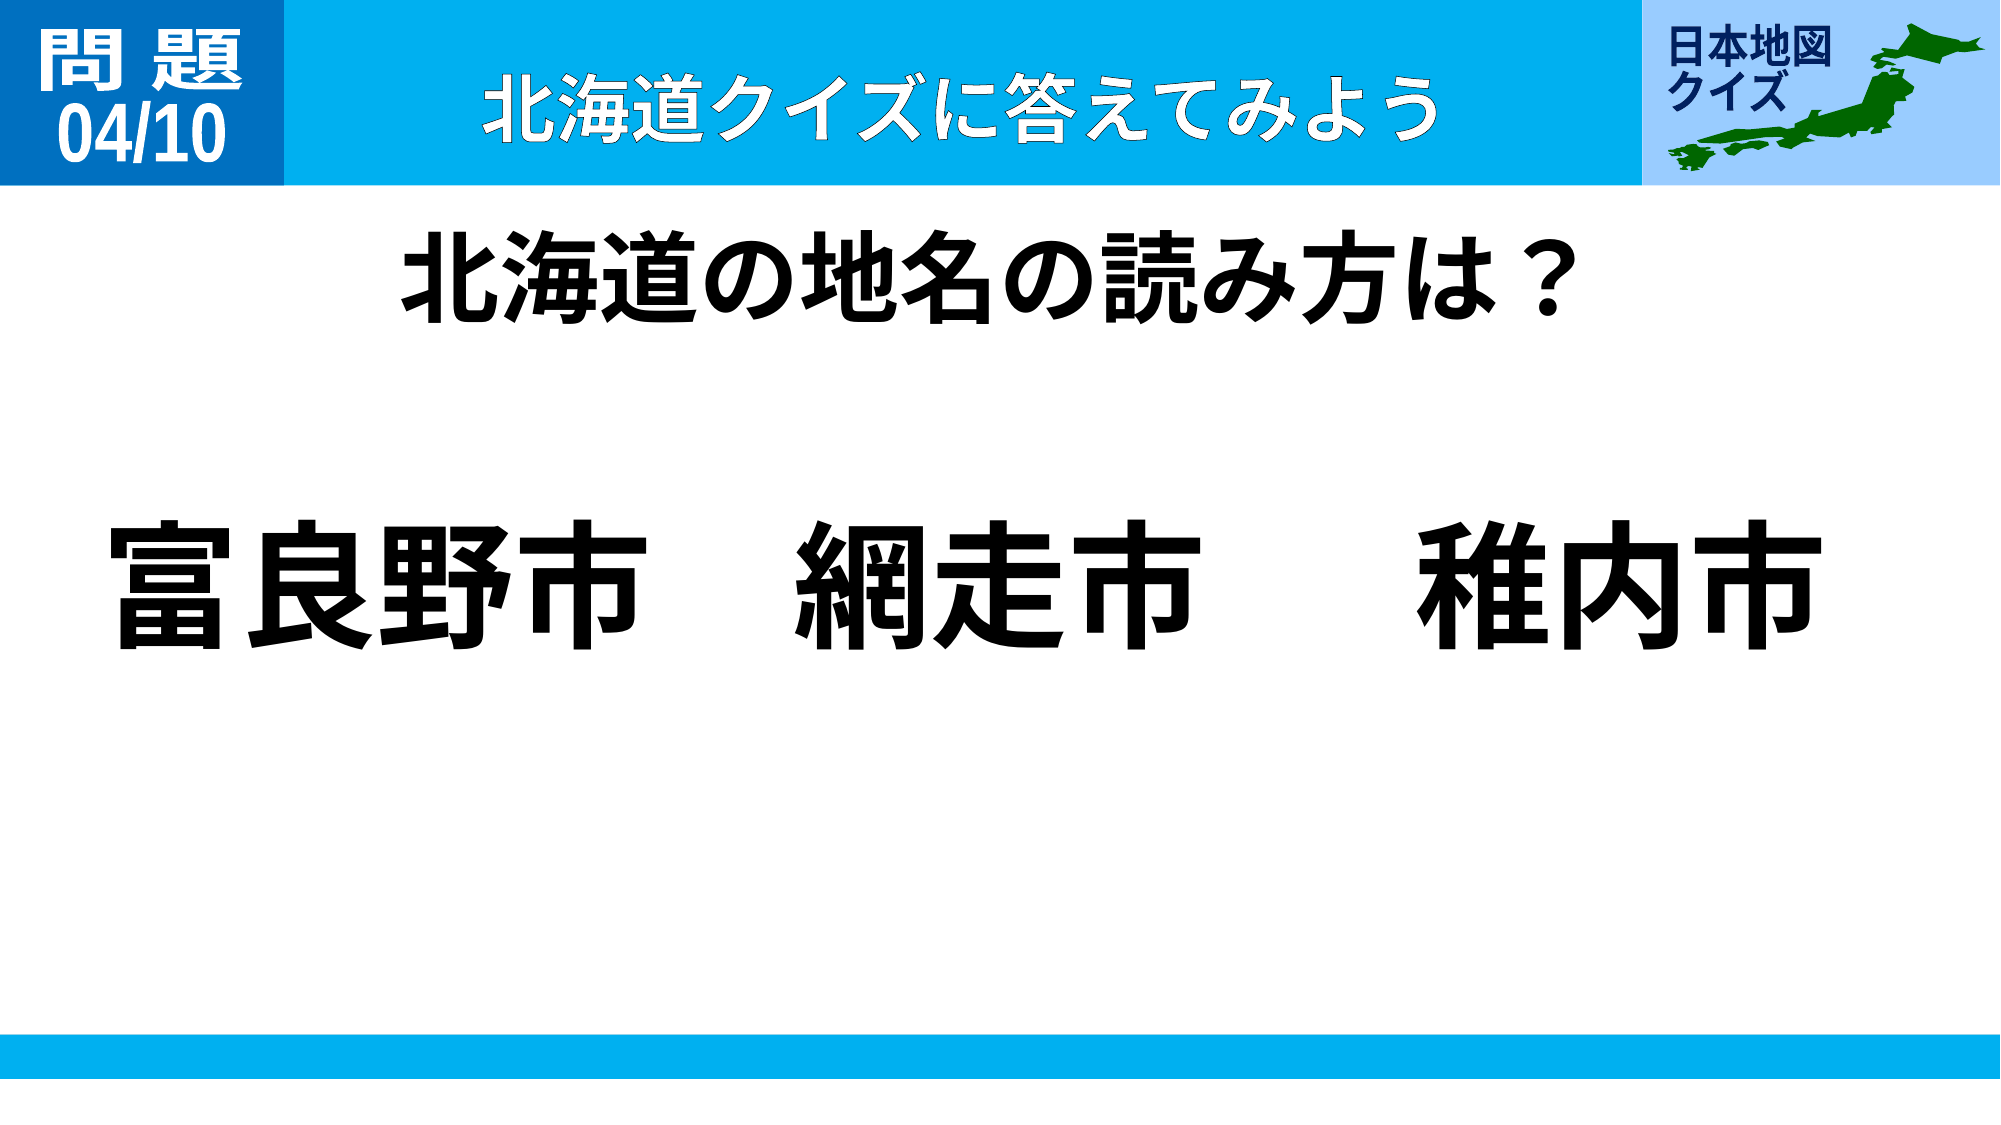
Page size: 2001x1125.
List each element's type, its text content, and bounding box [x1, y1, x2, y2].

text_box 富良野市 [87, 492, 667, 673]
text_box [0, 1034, 2000, 1079]
text_box 北海道の地名の読み方は？ [385, 208, 1615, 343]
text_box 稚内市 [1399, 492, 1843, 673]
text_box 網走市 [778, 492, 1222, 673]
